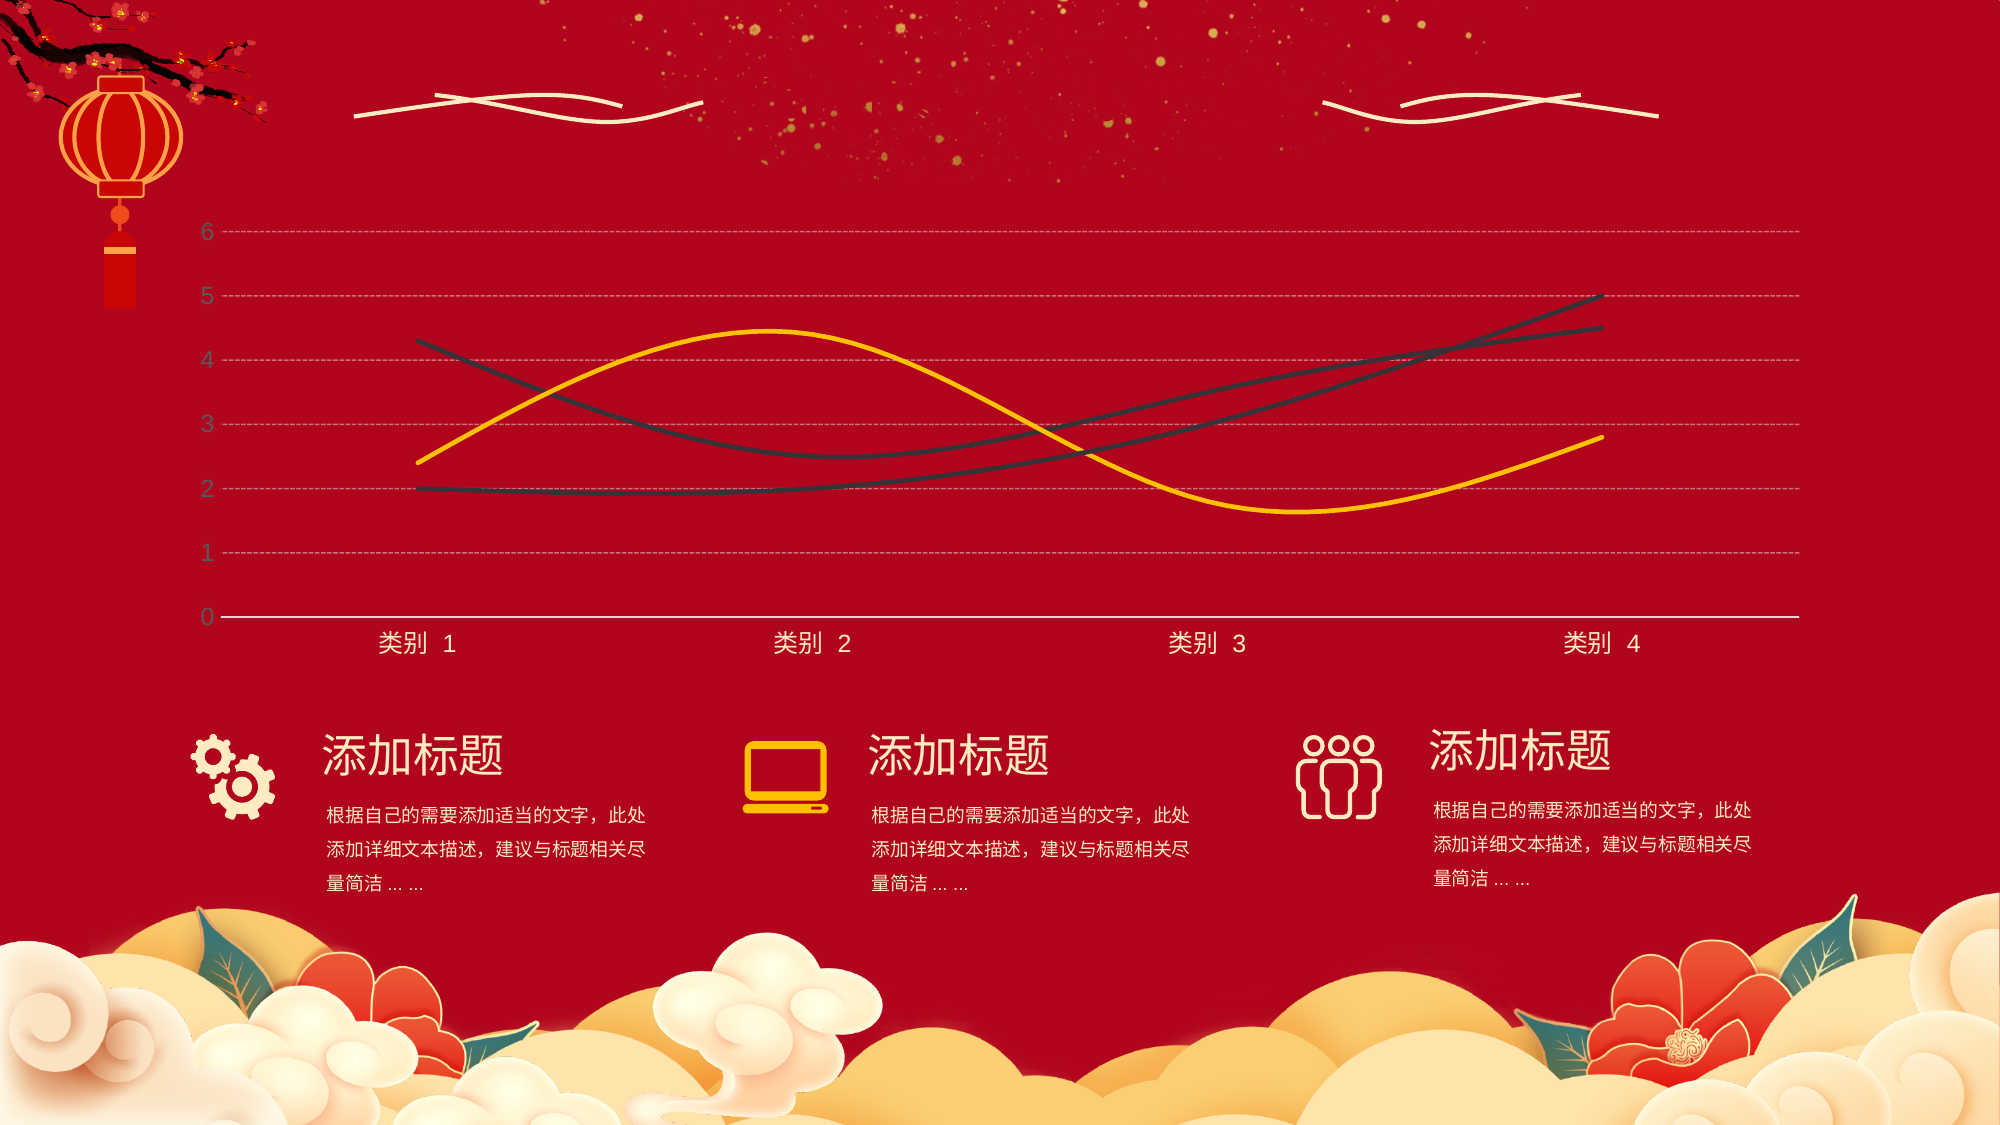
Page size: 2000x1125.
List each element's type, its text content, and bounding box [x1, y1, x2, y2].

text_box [1413, 714, 1773, 895]
picture [0, 877, 2000, 1125]
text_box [851, 719, 1211, 900]
picture [113, 222, 118, 232]
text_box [306, 719, 666, 900]
text_box [740, 738, 831, 816]
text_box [353, 94, 704, 123]
text_box [1293, 732, 1384, 822]
text_box 单击此处添加标题文本 [512, 51, 1513, 137]
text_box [1322, 94, 1659, 123]
text_box [188, 732, 278, 822]
picture [0, 0, 2000, 339]
chart [166, 208, 1834, 670]
picture [113, 199, 118, 207]
